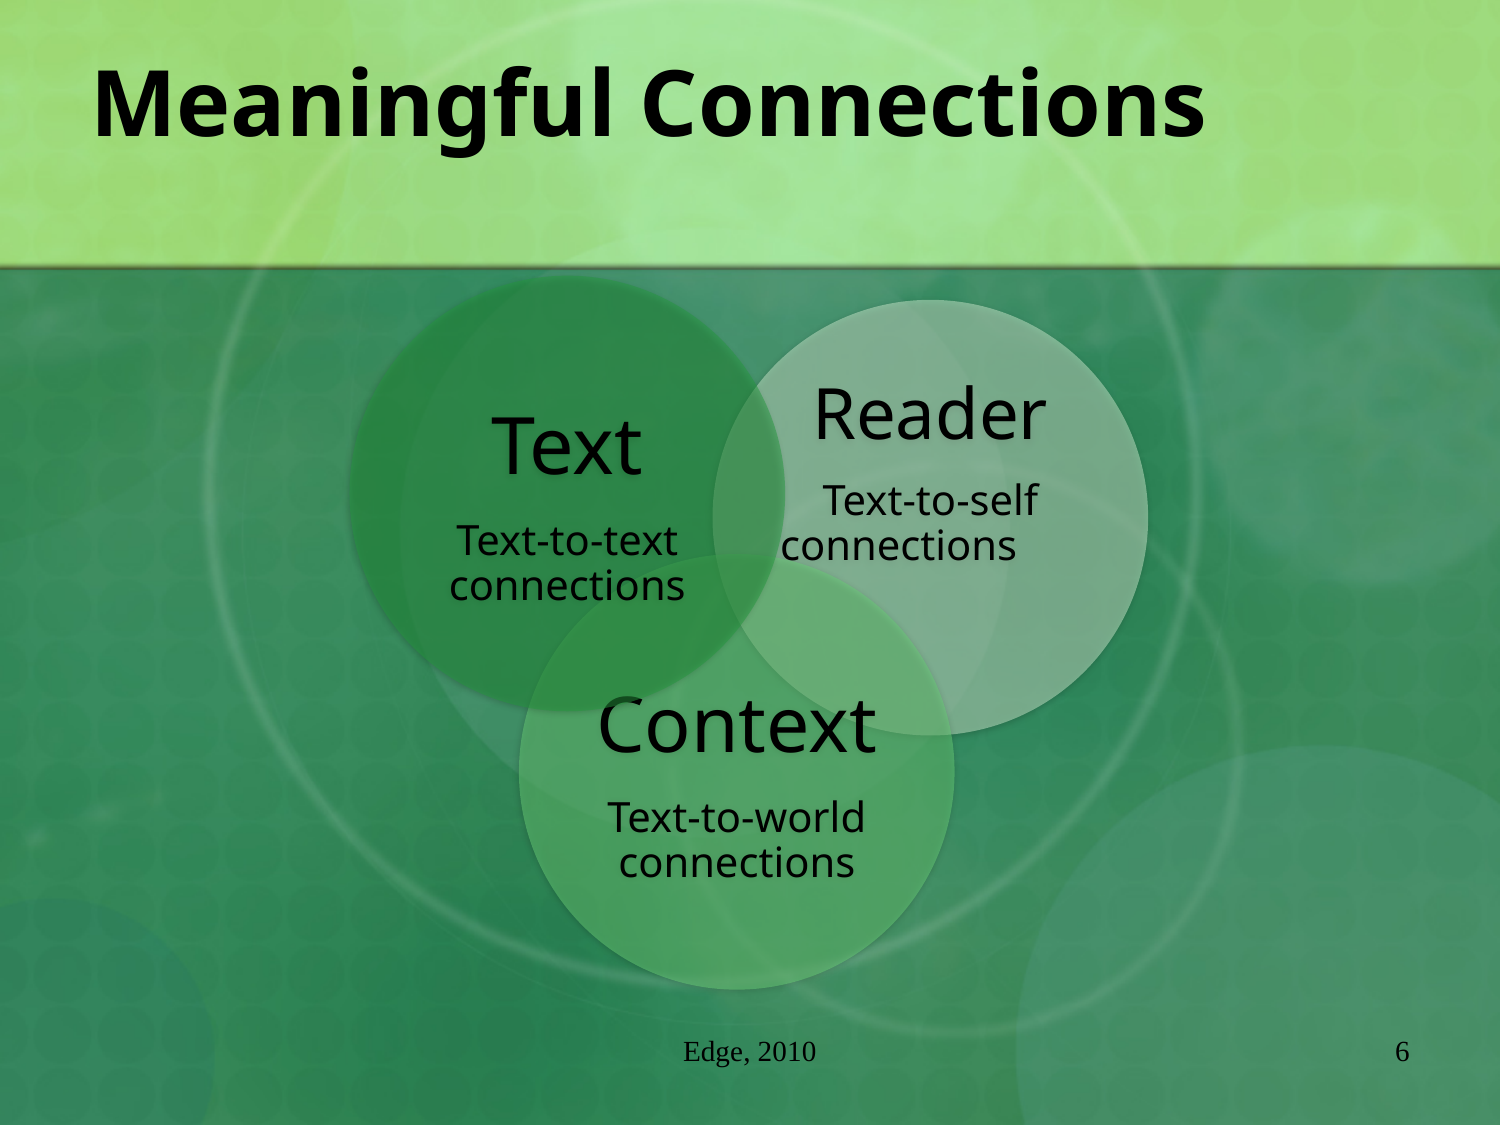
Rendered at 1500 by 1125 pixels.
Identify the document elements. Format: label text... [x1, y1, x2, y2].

slide_number 6 [1074, 1024, 1426, 1103]
picture [0, 0, 1500, 1125]
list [274, 262, 1151, 1088]
title Meaningful Connections [74, 0, 1500, 201]
footer Edge, 2010 [512, 1097, 988, 1103]
